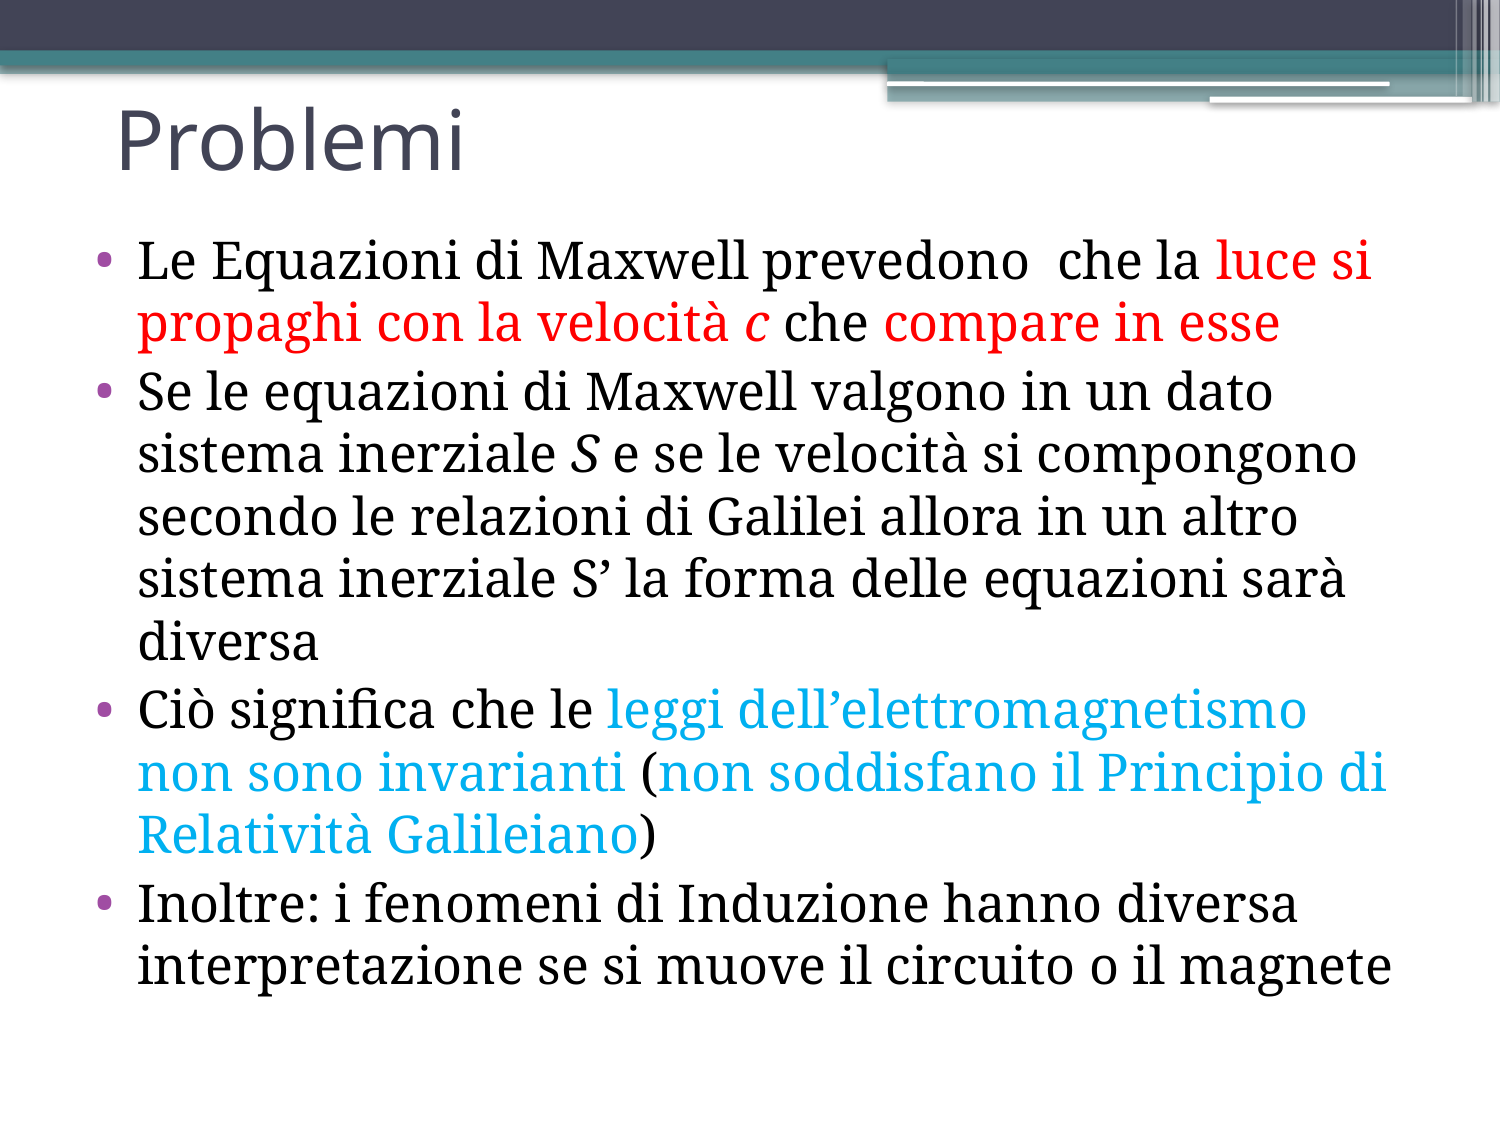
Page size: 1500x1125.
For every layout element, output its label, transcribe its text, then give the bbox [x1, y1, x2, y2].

list Le Equazioni di Maxwell prevedono che la luce si propaghi con la velocità c che compare in esse Se le equazioni di Maxwell valgono in un dato sistema inerziale S e se le velocità si compongono secondo le relazioni di Galilei allora in un altro sistema inerziale S’ la forma delle equazioni sarà diversa Ciò significa che le leggi dell’elettromagnetismo non sono invarianti (non soddisfano il Principio di Relatività Galileiano) Inoltre: i fenomeni di Induzione hanno diversa interpretazione se si muove il circuito o il magnete [62, 219, 1413, 1047]
title Problemi [99, 75, 1375, 200]
